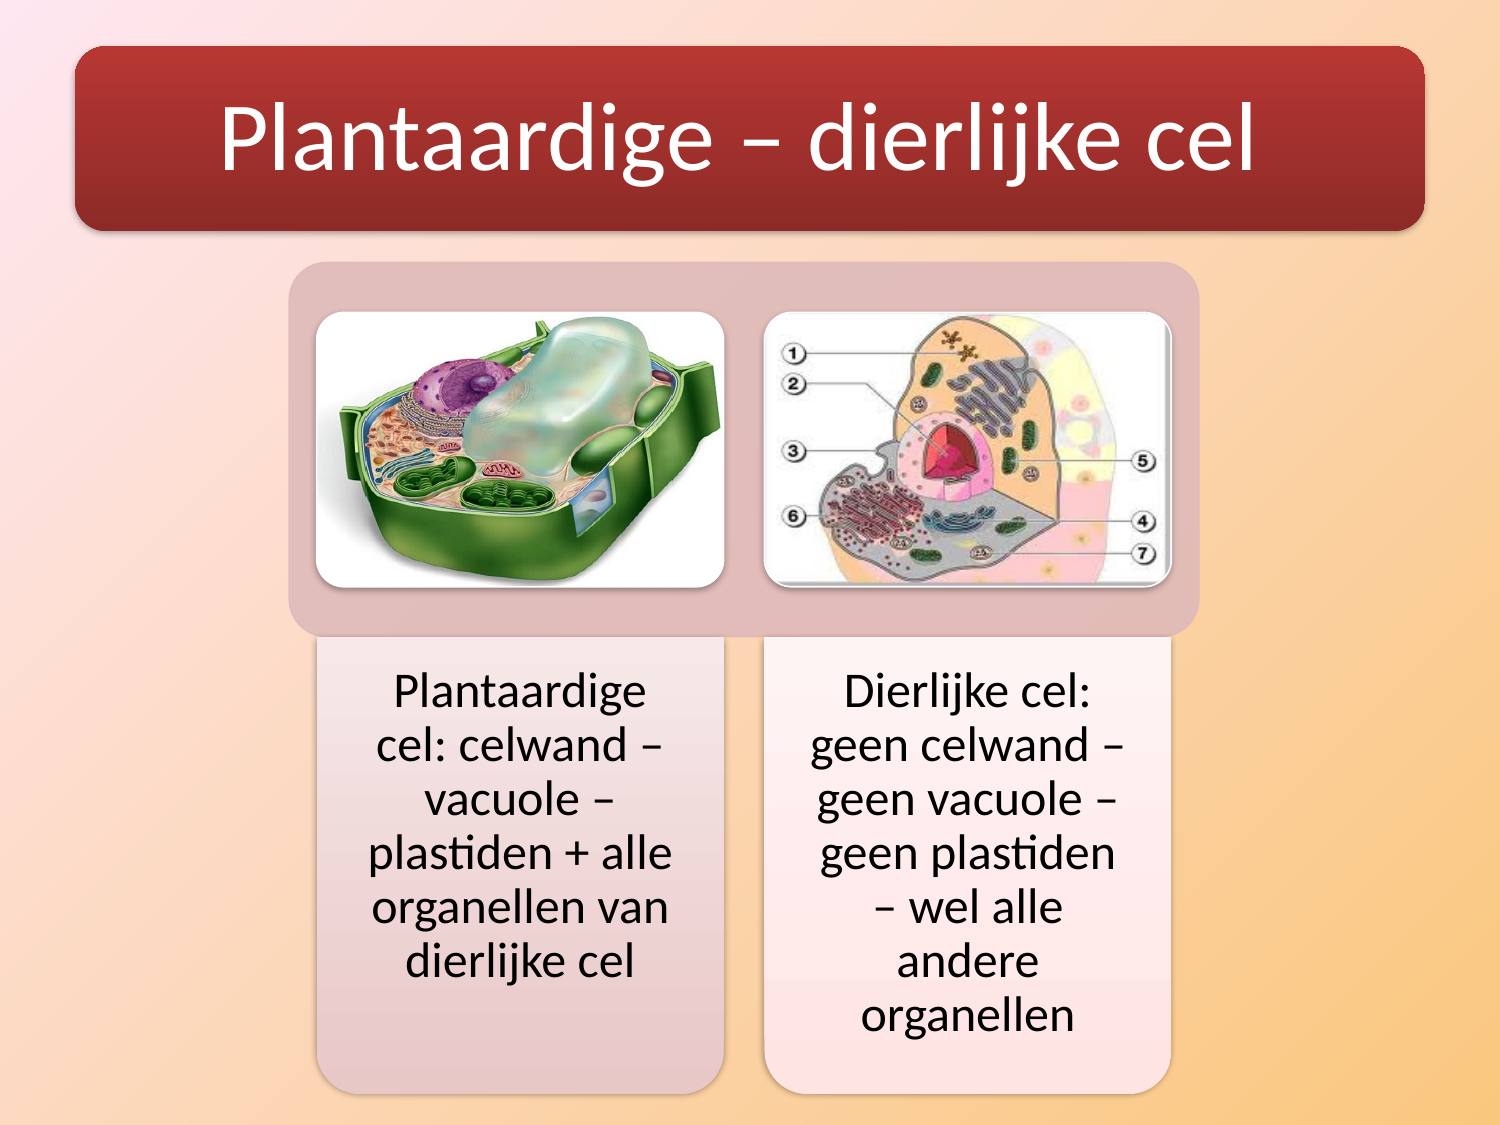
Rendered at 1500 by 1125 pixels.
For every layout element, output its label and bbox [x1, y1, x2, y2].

text_box [74, 44, 1426, 233]
list [288, 262, 1200, 1095]
